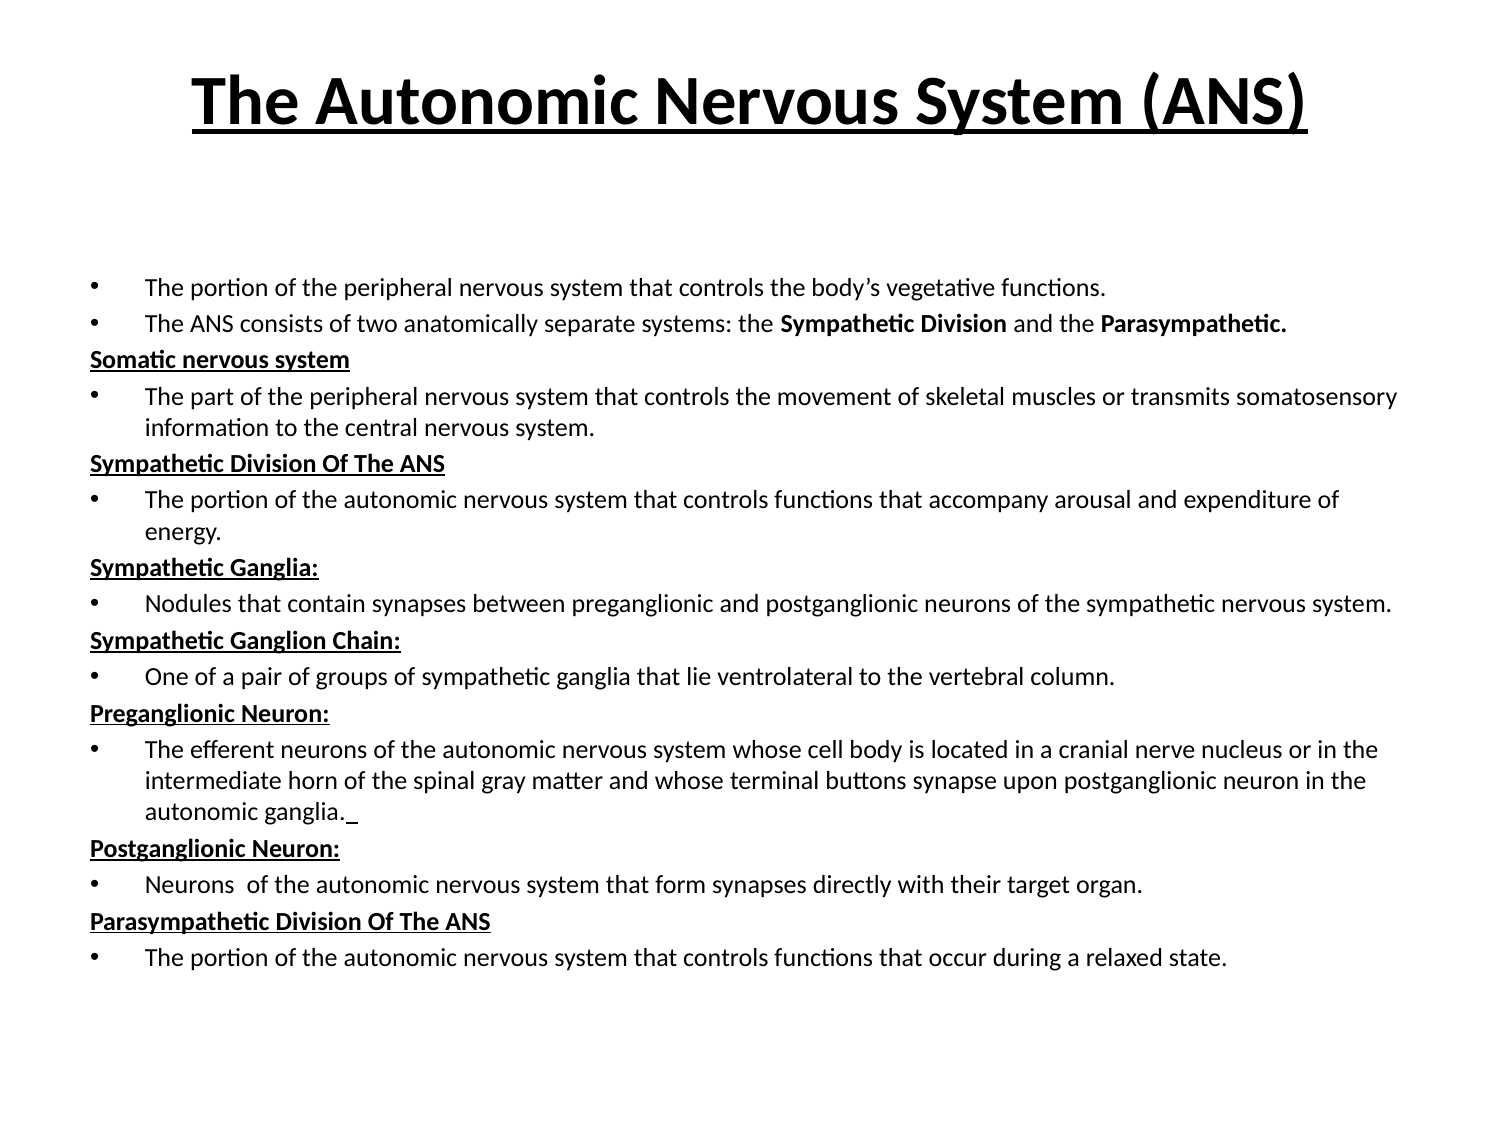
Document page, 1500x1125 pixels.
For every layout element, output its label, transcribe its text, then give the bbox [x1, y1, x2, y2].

title The Autonomic Nervous System (ANS) [75, 45, 1425, 233]
list The portion of the peripheral nervous system that controls the body’s vegetative functions. The ANS consists of two anatomically separate systems: the Sympathetic Division and the Parasympathetic. Somatic nervous system The part of the peripheral nervous system that controls the movement of skeletal muscles or transmits somatosensory information to the central nervous system. Sympathetic Division Of The ANS The portion of the autonomic nervous system that controls functions that accompany arousal and expenditure of energy. Sympathetic Ganglia: Nodules that contain synapses between preganglionic and postganglionic neurons of the sympathetic nervous system. Sympathetic Ganglion Chain: One of a pair of groups of sympathetic ganglia that lie ventrolateral to the vertebral column. Preganglionic Neuron: The efferent neurons of the autonomic nervous system whose cell body is located in a cranial nerve nucleus or in the intermediate horn of the spinal gray matter and whose terminal buttons synapse upon postganglionic neuron in the autonomic ganglia. Postganglionic Neuron: Neurons of the autonomic nervous system that form synapses directly with their target organ. Parasympathetic Division Of The ANS The portion of the autonomic nervous system that controls functions that occur during a relaxed state. [75, 262, 1425, 1005]
